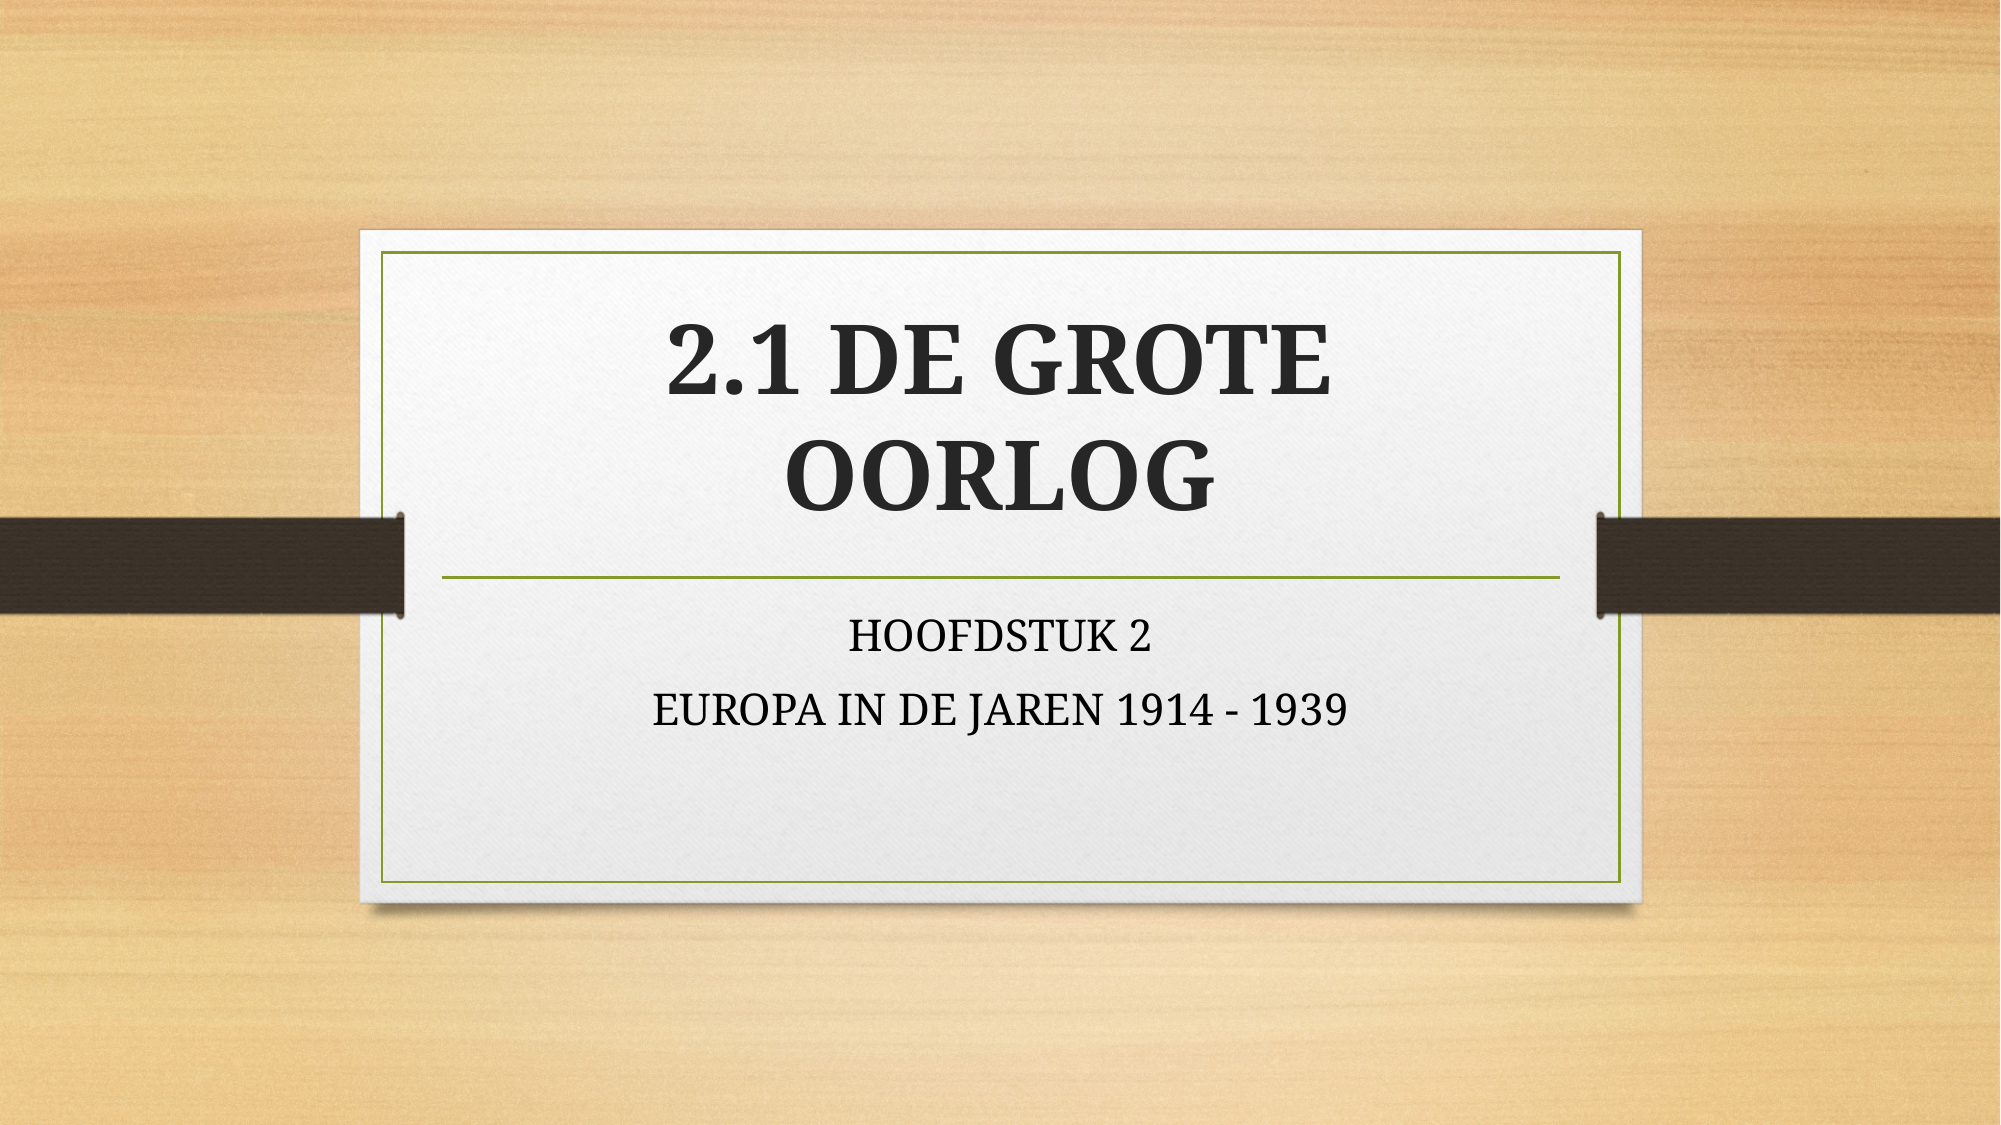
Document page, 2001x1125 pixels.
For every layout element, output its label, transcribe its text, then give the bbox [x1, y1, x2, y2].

title 2.1 DE GROTE OORLOG [480, 288, 1520, 538]
picture [0, 0, 2001, 1125]
subtitle HOOFDSTUK 2 EUROPA IN DE JAREN 1914 - 1939 [441, 600, 1560, 817]
